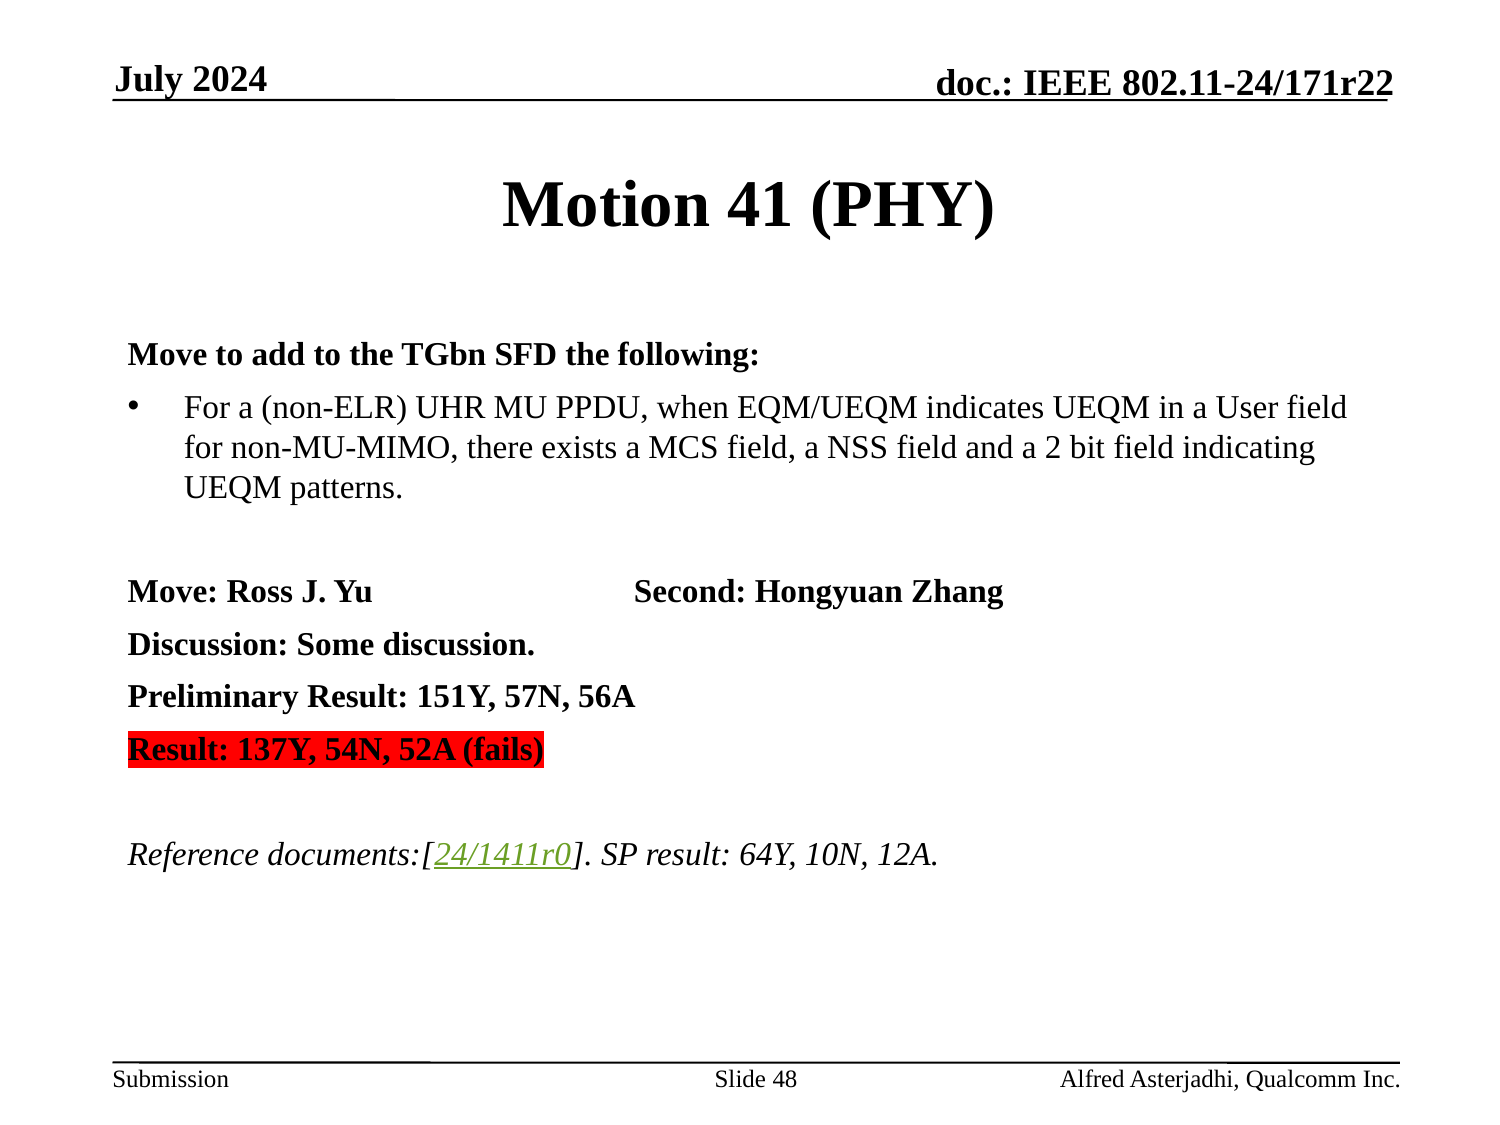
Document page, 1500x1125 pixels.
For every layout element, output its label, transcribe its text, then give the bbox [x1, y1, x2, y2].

footer Alfred Asterjadhi, Qualcomm Inc. [878, 1061, 1402, 1093]
slide_number Slide 48 [712, 1061, 800, 1123]
list Move to add to the TGbn SFD the following: For a (non-ELR) UHR MU PPDU, when EQM/UEQM indicates UEQM in a User field for non-MU-MIMO, there exists a MCS field, a NSS field and a 2 bit field indicating UEQM patterns. Move: Ross J. Yu Second: Hongyuan Zhang Discussion: Some discussion. Preliminary Result: 151Y, 57N, 56A Result: 137Y, 54N, 52A (fails) Reference documents:[24/1411r0]. SP result: 64Y, 10N, 12A. [112, 324, 1388, 1000]
title Motion 41 (PHY) [112, 112, 1388, 288]
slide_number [114, 54, 423, 100]
